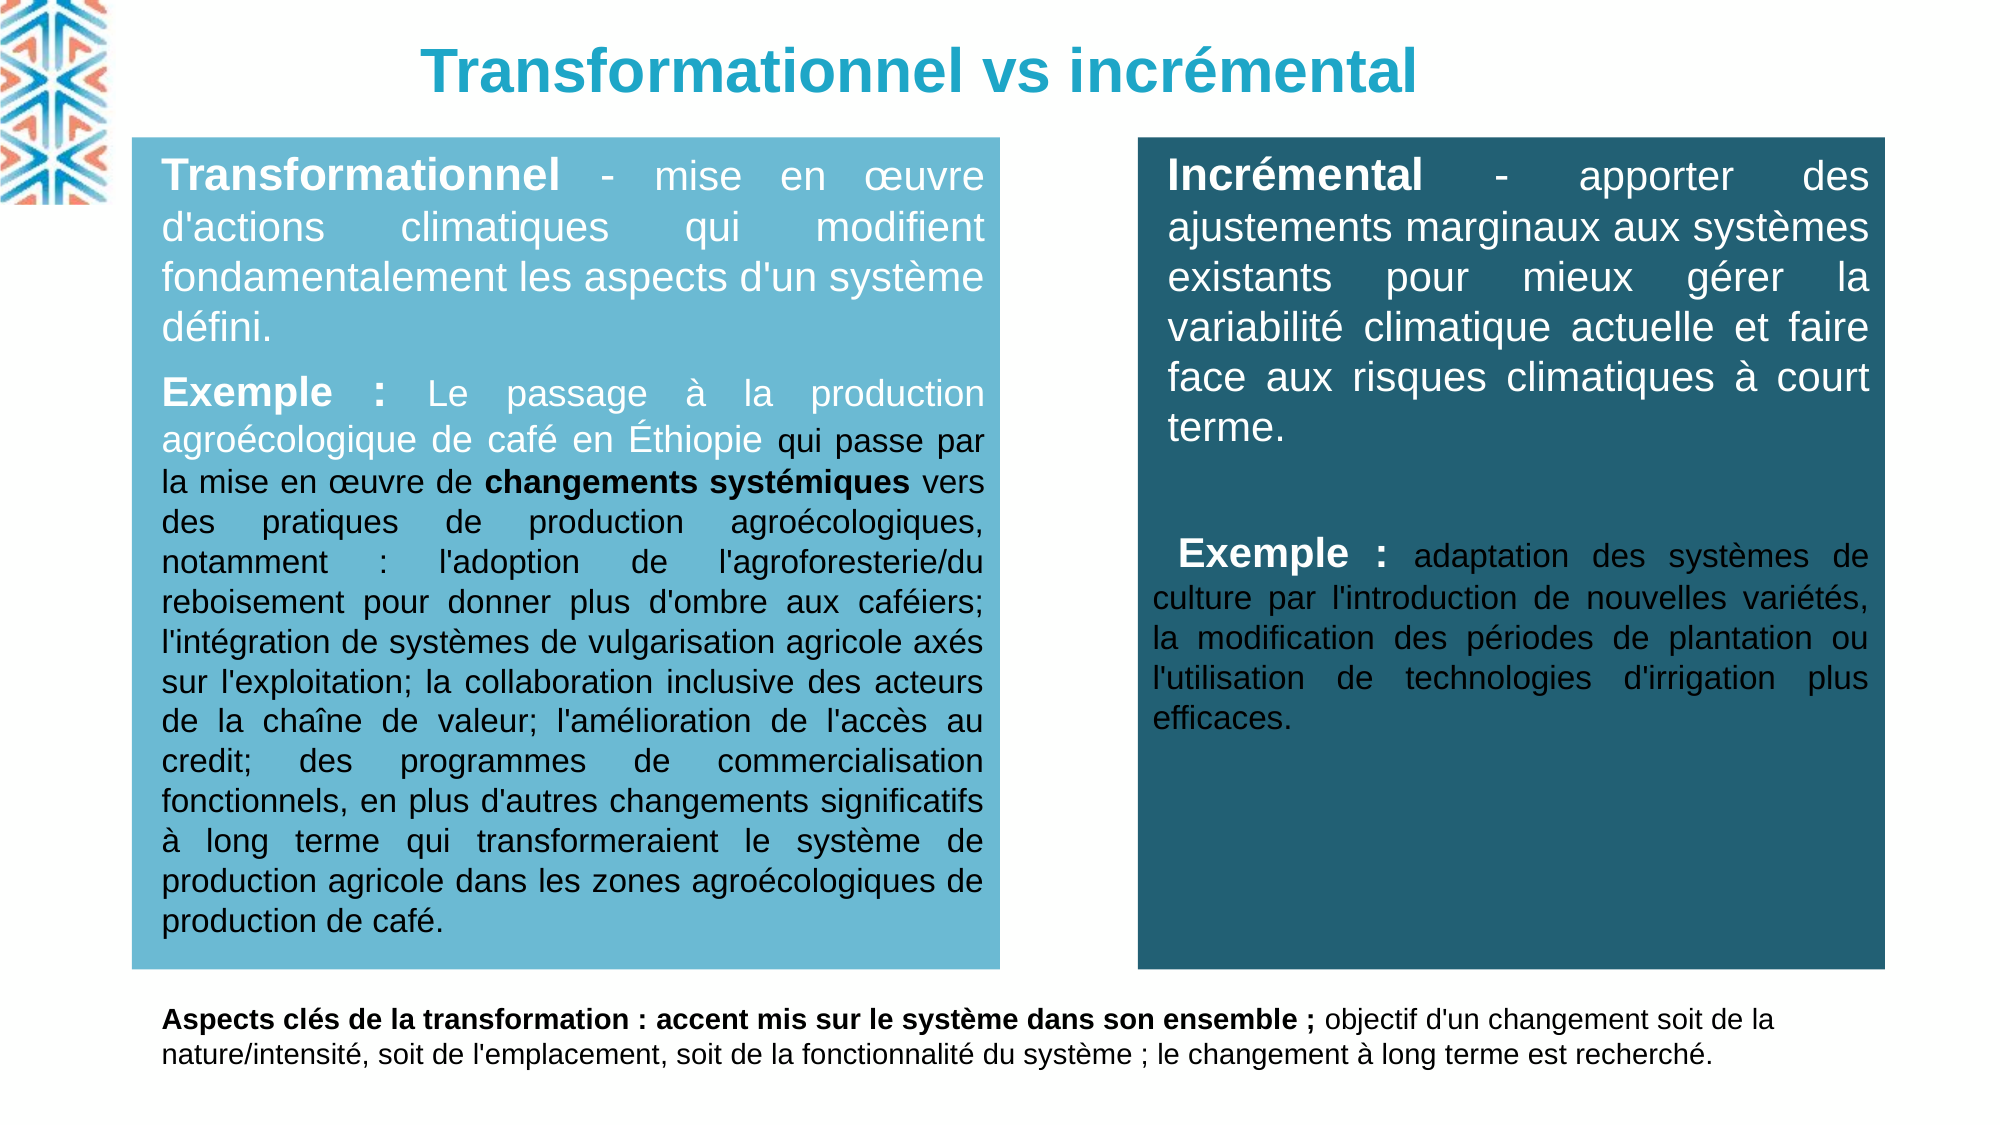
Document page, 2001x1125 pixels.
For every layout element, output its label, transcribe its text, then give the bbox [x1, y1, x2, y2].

title Transformationnel vs incrémental [312, 9, 1528, 114]
text_box Aspects clés de la transformation : accent mis sur le système dans son ensemble ; objectif d'un changement soit de la nature/intensité, soit de l'emplacement, soit de la fonctionnalité du système ; le changement à long terme est recherché. [131, 992, 1979, 1125]
picture [1, 0, 115, 204]
text_box Transformationnel - mise en œuvre d'actions climatiques qui modifient fondamentalement les aspects d'un système défini. Exemple : Le passage à la production agroécologique de café en Éthiopie qui passe par la mise en œuvre de changements systémiques vers des pratiques de production agroécologiques, notamment : l'adoption de l'agroforesterie/du reboisement pour donner plus d'ombre aux caféiers; l'intégration de systèmes de vulgarisation agricole axés sur l'exploitation; la collaboration inclusive des acteurs de la chaîne de valeur; l'amélioration de l'accès au credit; des programmes de commercialisation fonctionnels, en plus d'autres changements significatifs à long terme qui transformeraient le système de production agricole dans les zones agroécologiques de production de café. [131, 137, 1000, 970]
text_box Incrémental - apporter des ajustements marginaux aux systèmes existants pour mieux gérer la variabilité climatique actuelle et faire face aux risques climatiques à court terme. Exemple : adaptation des systèmes de culture par l'introduction de nouvelles variétés, la modification des périodes de plantation ou l'utilisation de technologies d'irrigation plus efficaces. [1137, 137, 1885, 970]
